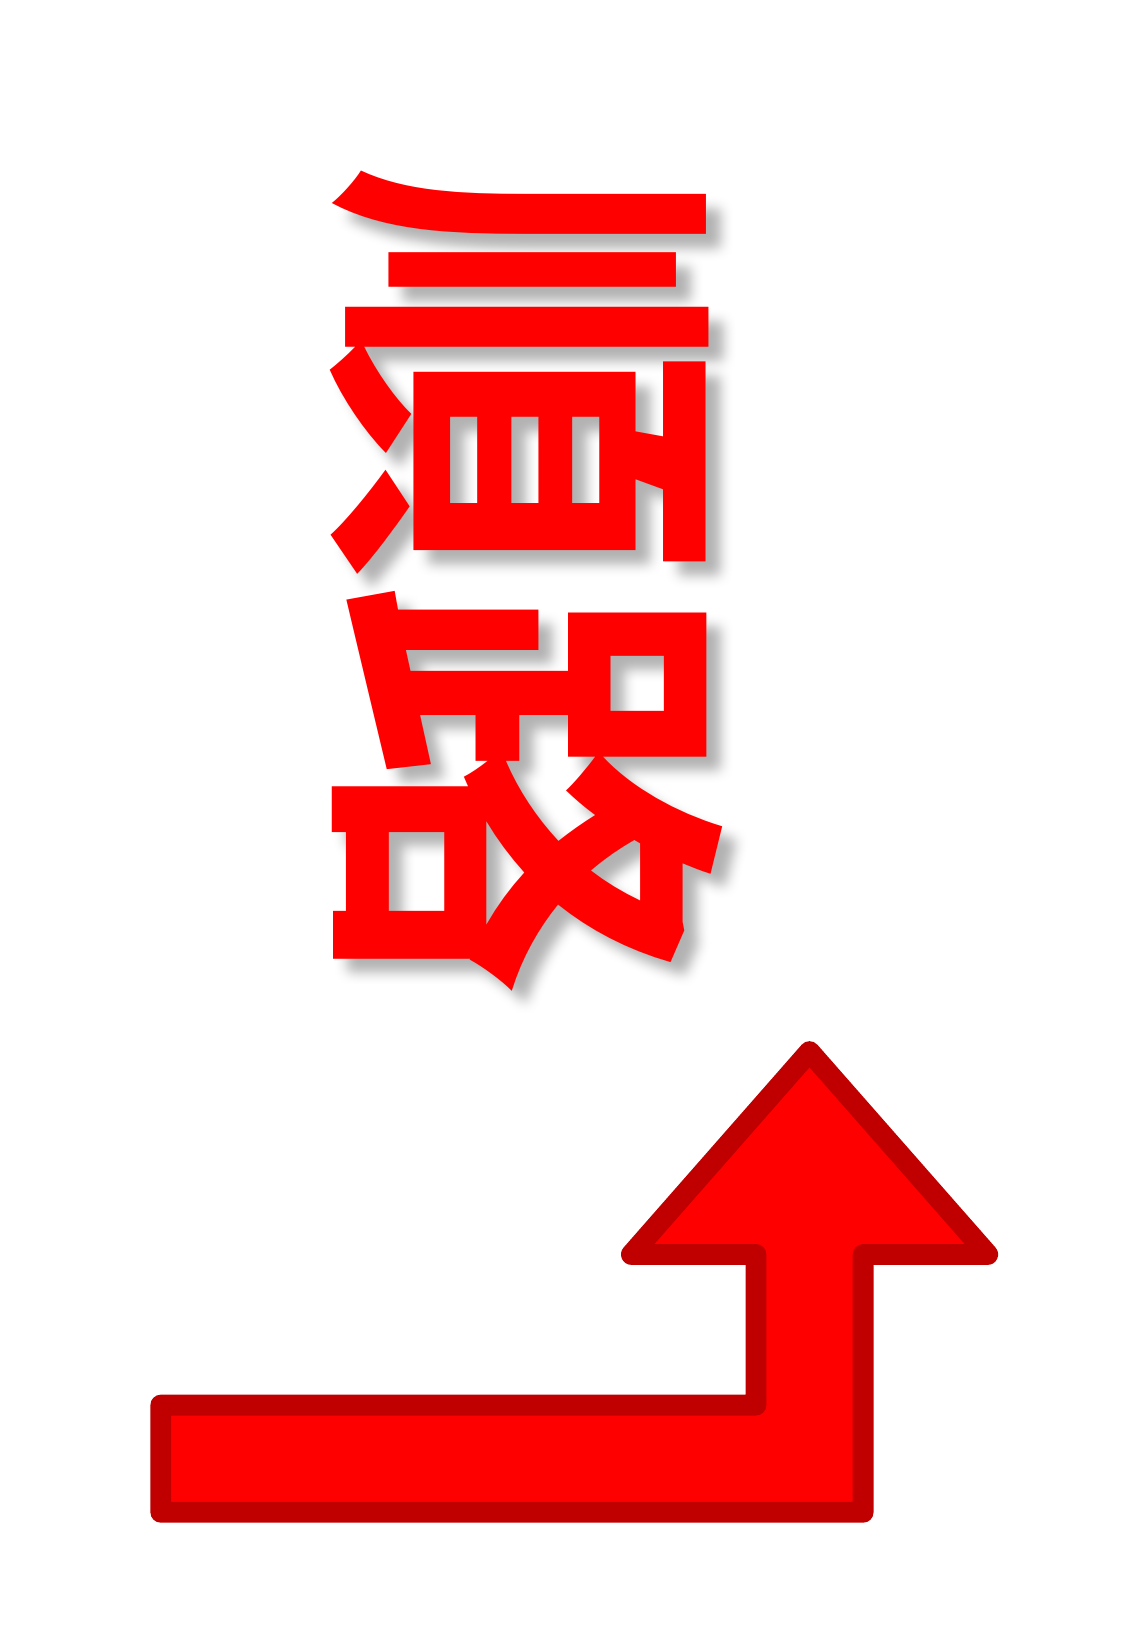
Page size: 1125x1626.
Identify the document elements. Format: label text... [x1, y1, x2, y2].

text_box [158, 1049, 990, 1515]
text_box 順路 [267, 151, 803, 1010]
